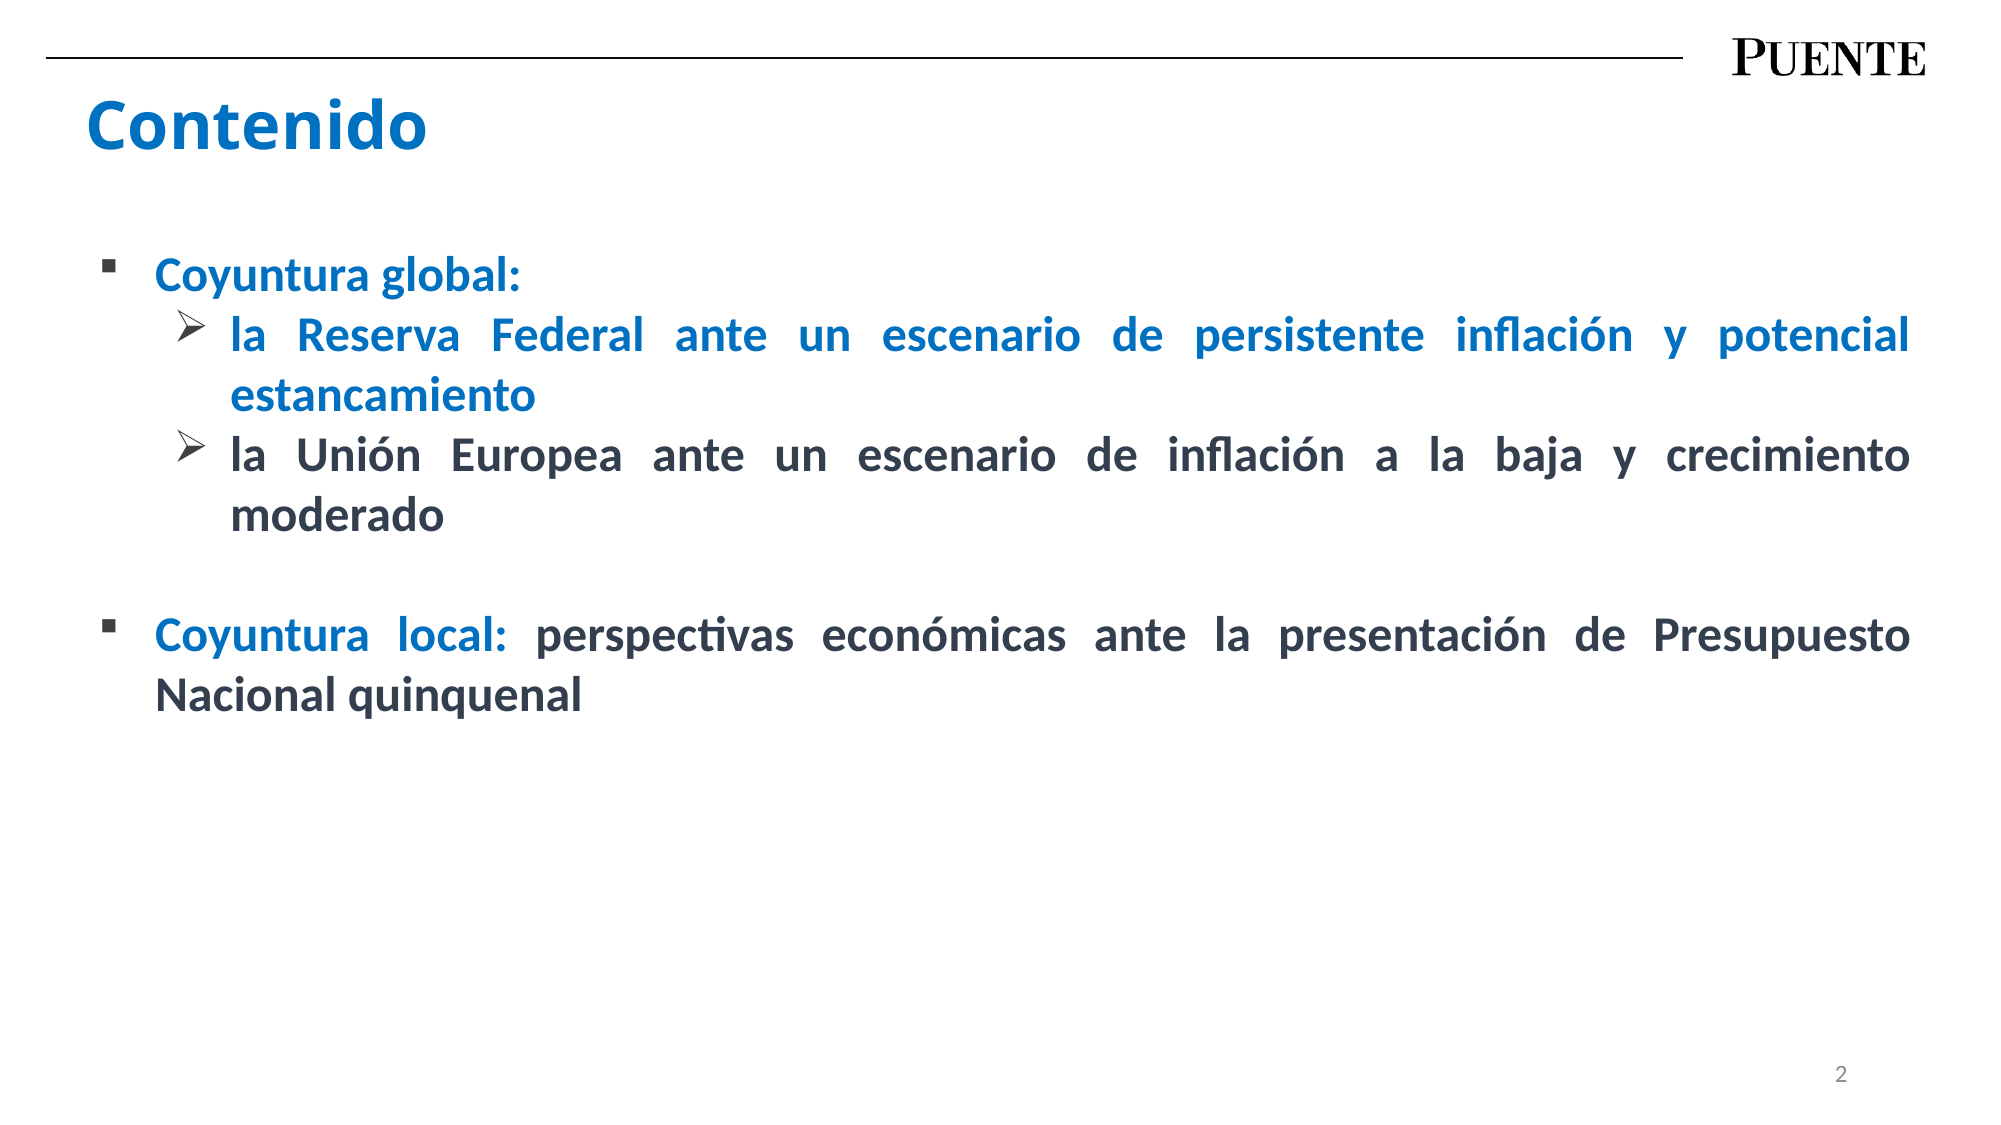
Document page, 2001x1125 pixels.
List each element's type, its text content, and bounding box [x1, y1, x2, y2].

text_box Contenido [83, 80, 1414, 163]
text_box Coyuntura global: la Reserva Federal ante un escenario de persistente inflación y potencial estancamiento la Unión Europea ante un escenario de inflación a la baja y crecimiento moderado Coyuntura local: perspectivas económicas ante la presentación de Presupuesto Nacional quinquenal [83, 234, 1927, 850]
picture [1722, 29, 1937, 87]
slide_number 2 [1412, 1042, 1863, 1103]
